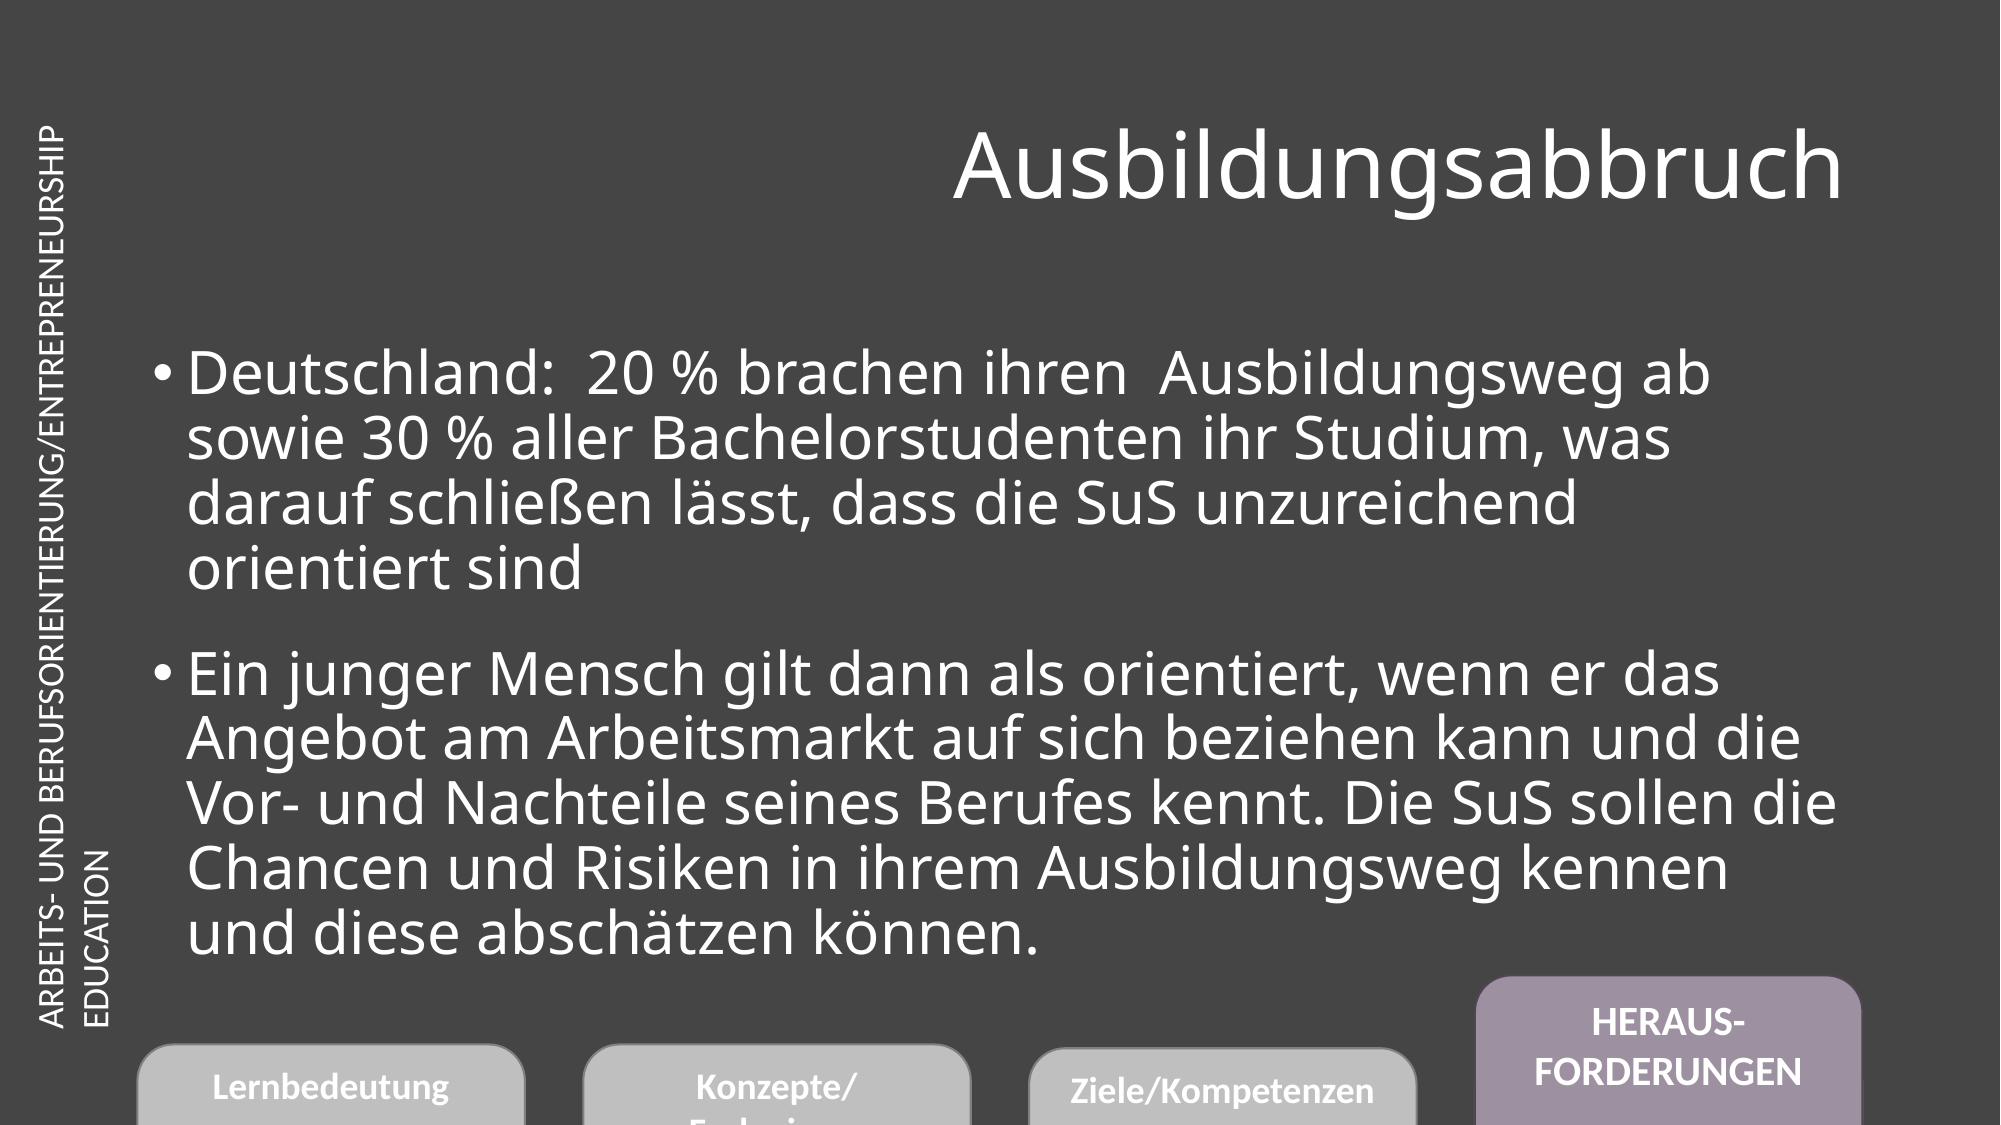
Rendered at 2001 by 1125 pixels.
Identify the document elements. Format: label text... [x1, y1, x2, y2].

title Ausbildungsabbruch [137, 59, 1863, 278]
list Deutschland: 20 % brachen ihren Ausbildungsweg ab sowie 30 % aller Bachelorstudenten ihr Studium, was darauf schließen lässt, dass die SuS unzureichend orientiert sind Ein junger Mensch gilt dann als orientiert, wenn er das Angebot am Arbeitsmarkt auf sich beziehen kann und die Vor- und Nachteile seines Berufes kennt. Die SuS sollen die Chancen und Risiken in ihrem Ausbildungsweg kennen und diese abschätzen können. [137, 335, 1863, 984]
